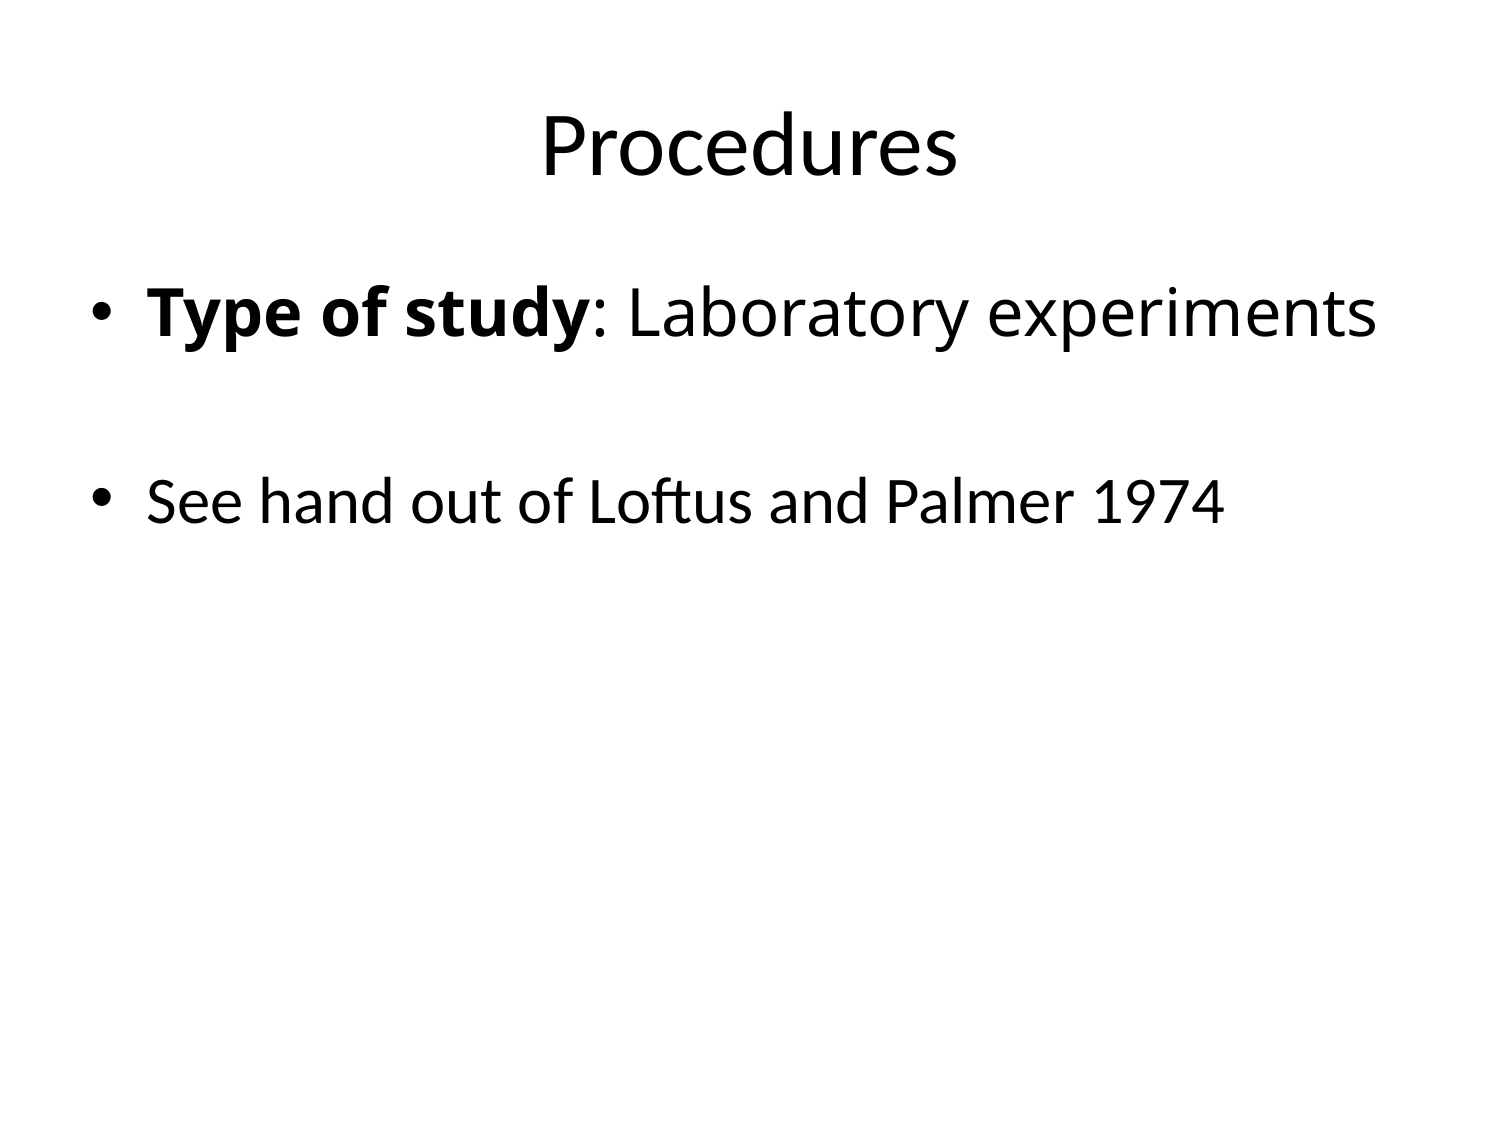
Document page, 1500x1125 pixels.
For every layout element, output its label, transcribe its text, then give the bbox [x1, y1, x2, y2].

list Type of study: Laboratory experiments See hand out of Loftus and Palmer 1974 [75, 262, 1425, 1005]
title Procedures [75, 45, 1425, 233]
